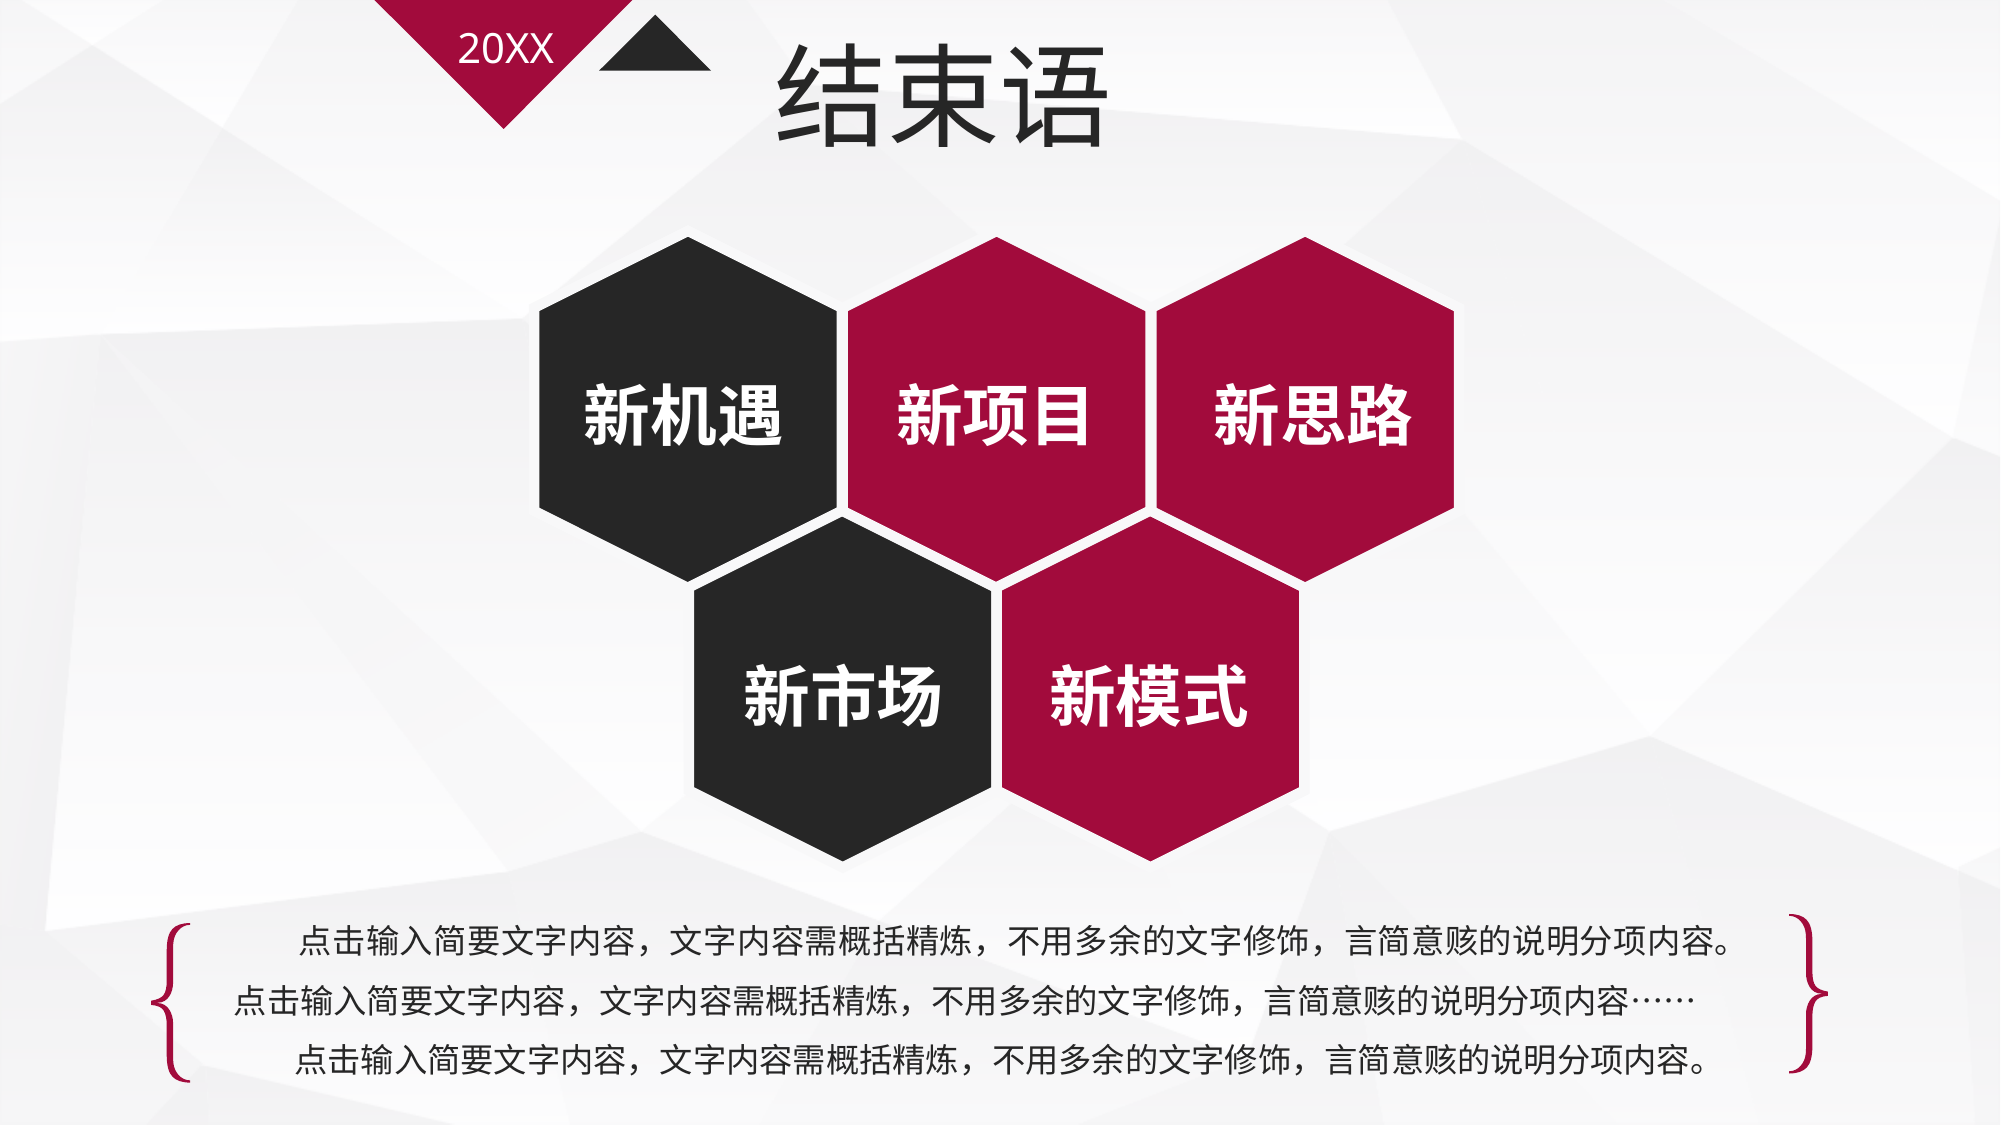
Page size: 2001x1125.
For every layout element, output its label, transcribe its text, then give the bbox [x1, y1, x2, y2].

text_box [996, 510, 1305, 868]
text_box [1151, 230, 1459, 588]
text_box [1789, 913, 1828, 1074]
text_box 20XX [442, 14, 570, 80]
text_box 点击输入简要文字内容，文字内容需概括精炼，不用多余的文字修饰，言简意赅的说明分项内容。点击输入简要文字内容，文字内容需概括精炼，不用多余的文字修饰，言简意赅的说明分项内容…… 点击输入简要文字内容，文字内容需概括精炼，不用多余的文字修饰，言简意赅的说明分项内容。 [234, 899, 1750, 1080]
text_box [453, 80, 554, 131]
picture [0, 0, 2001, 1125]
text_box [151, 923, 191, 1083]
text_box [373, 0, 634, 69]
text_box [596, 13, 714, 72]
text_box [534, 230, 842, 588]
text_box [688, 510, 996, 868]
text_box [842, 230, 1151, 588]
text_box 结束语 [759, 19, 1127, 169]
